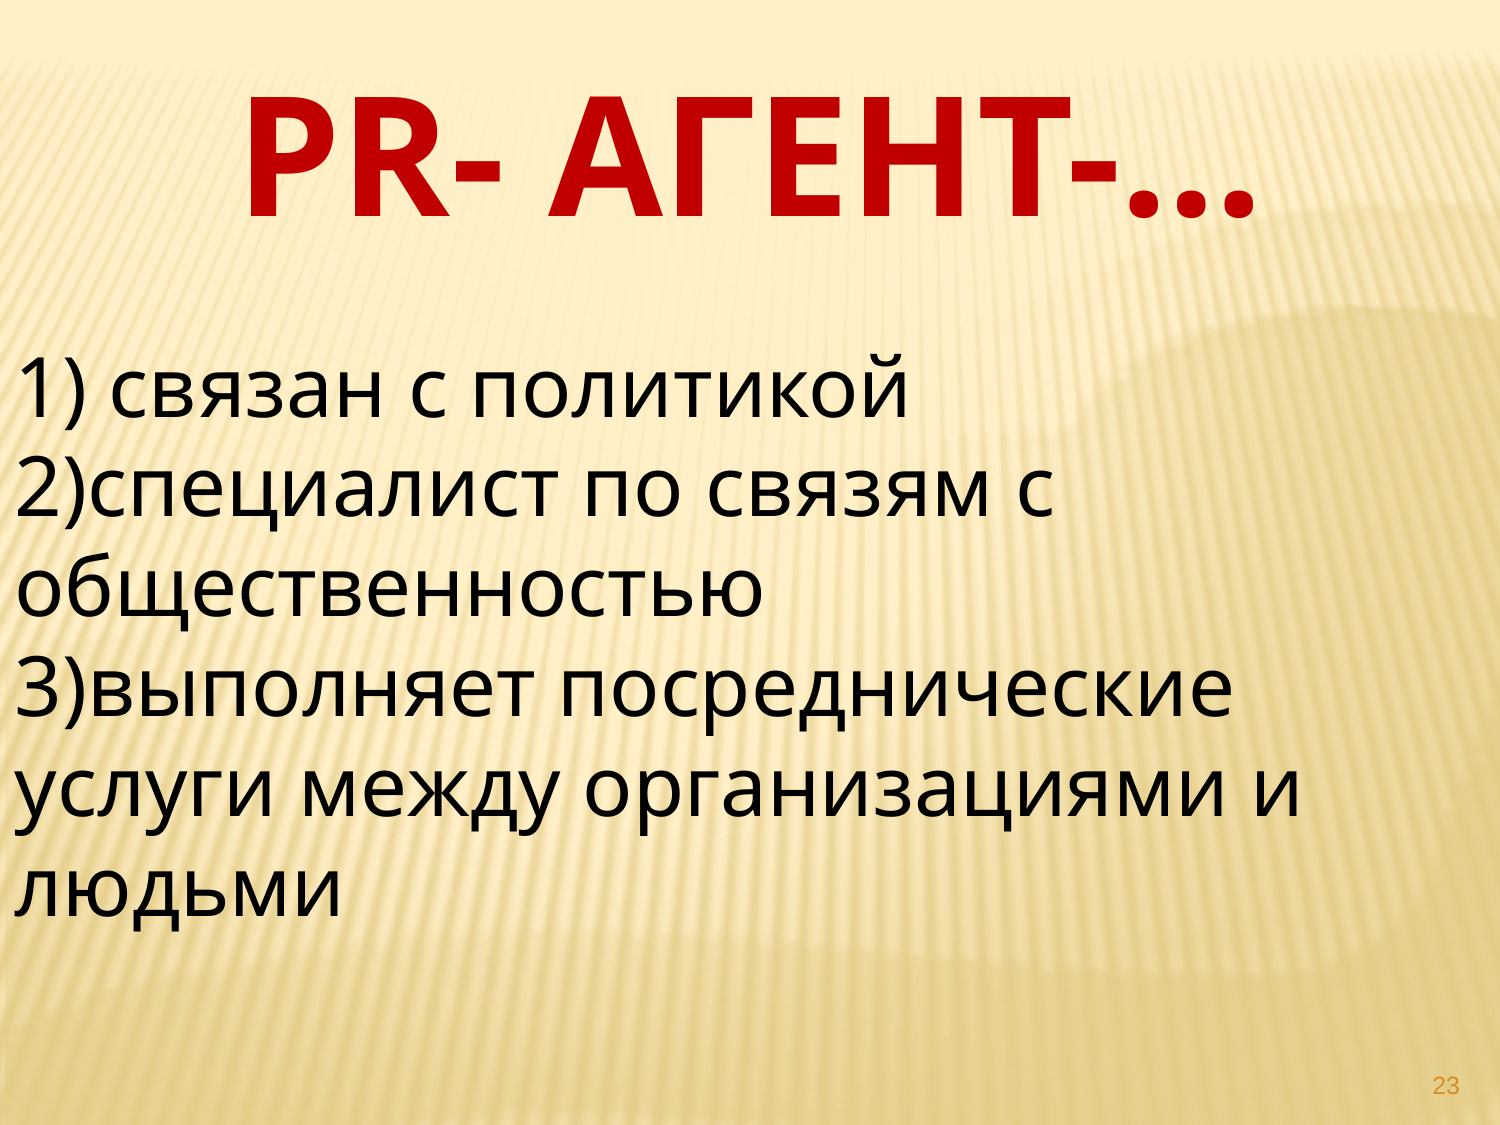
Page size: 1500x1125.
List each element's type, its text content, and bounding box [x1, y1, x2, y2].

text_box PR- АГЕНТ-… [0, 42, 1500, 258]
text_box 1) связан с политикой 2)специалист по связям с общественностью 3)выполняет посреднические услуги между организациями и людьми [0, 326, 1500, 1041]
slide_number 23 [1350, 1062, 1475, 1103]
